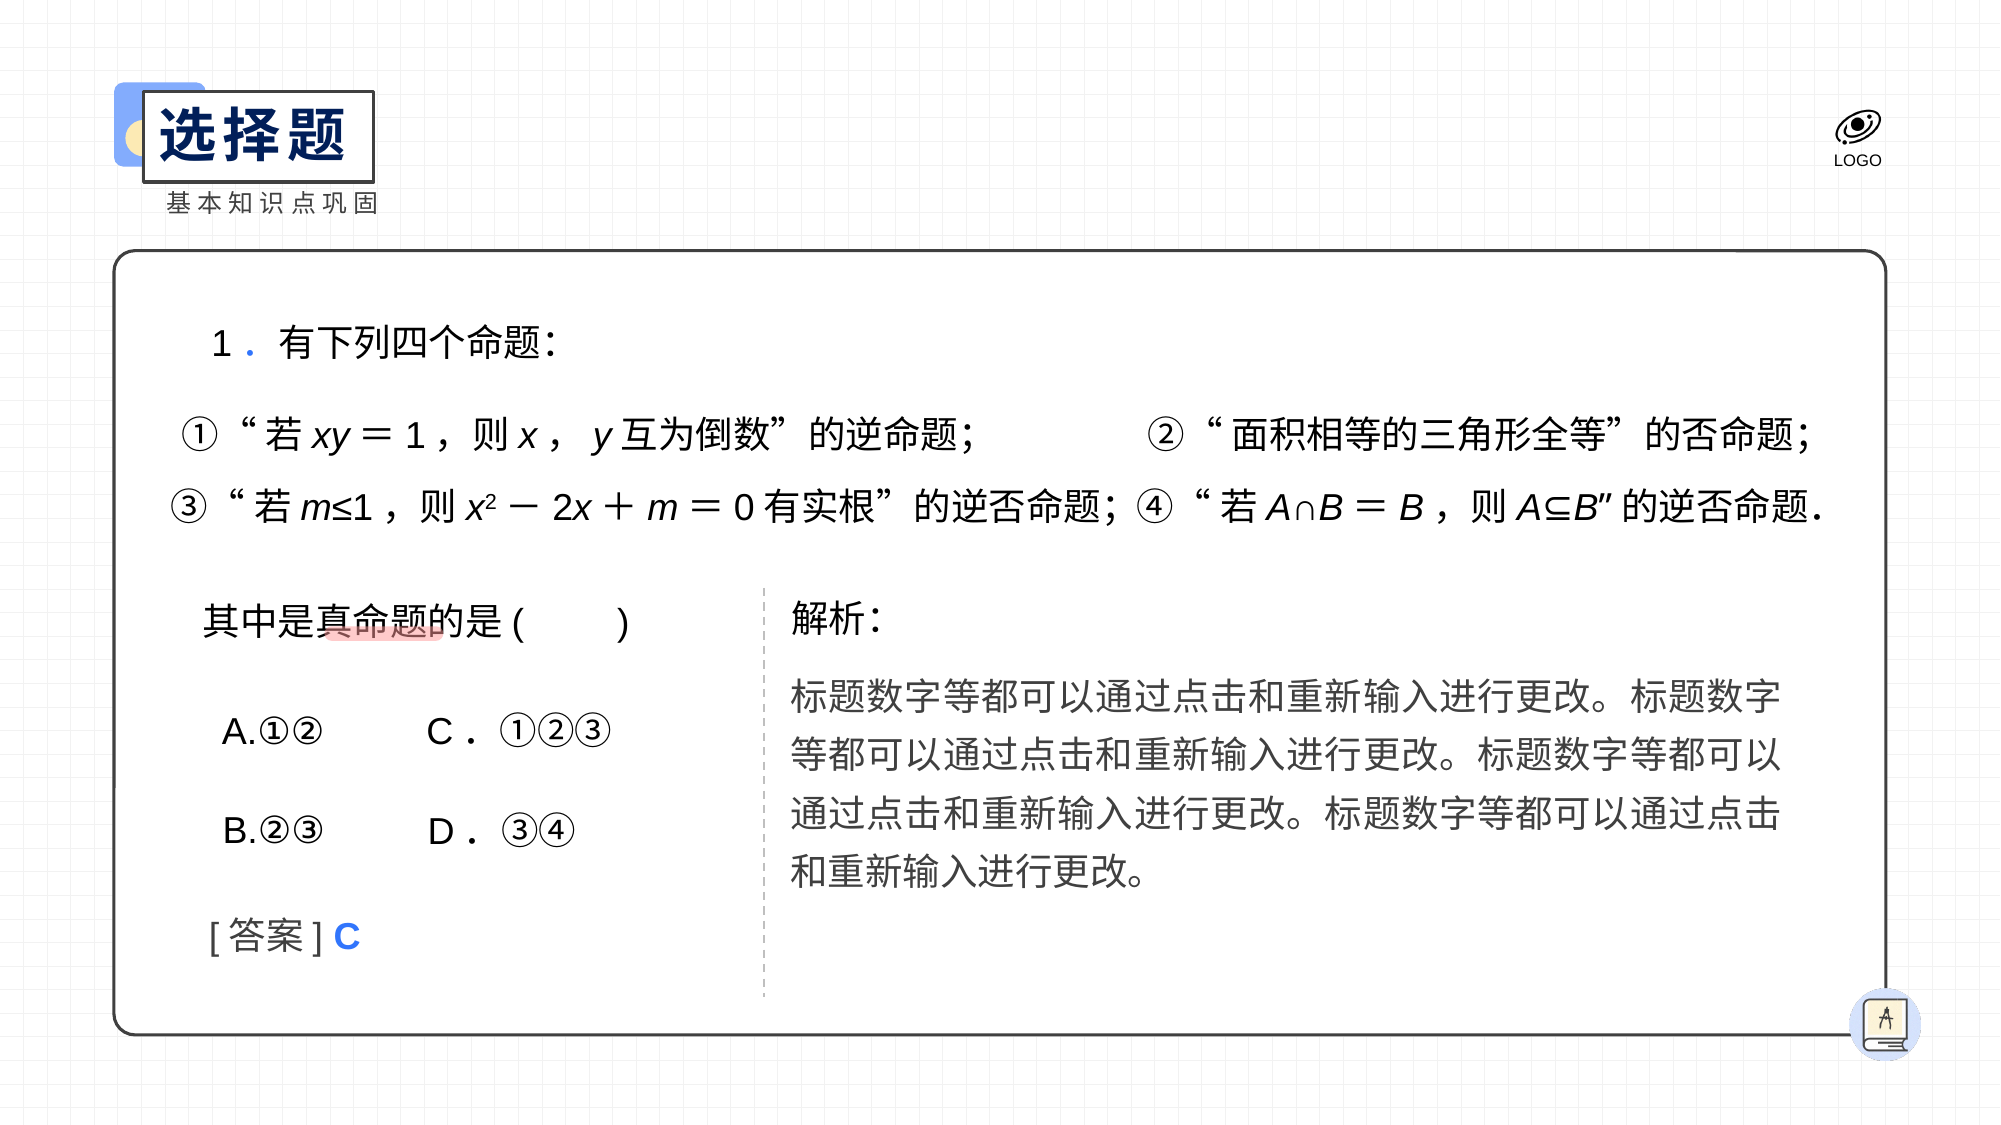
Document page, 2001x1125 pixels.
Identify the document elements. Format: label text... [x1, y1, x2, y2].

text_box 解析： [776, 587, 919, 648]
picture [1849, 988, 1921, 1061]
text_box 标题数字等都可以通过点击和重新输入进行更改。标题数字等都可以通过点击和重新输入进行更改。标题数字等都可以通过点击和重新输入进行更改。标题数字等都可以通过点击和重新输入进行更改。 [775, 652, 1798, 901]
picture [1831, 100, 1885, 154]
text_box ①“若xy＝1，则x，y互为倒数”的逆命题； [166, 408, 1011, 464]
text_box C．①②③ [411, 700, 636, 760]
list 选择题 [142, 90, 375, 184]
list 基本知识点巩固 [151, 183, 403, 226]
text_box [答案] C [194, 904, 376, 965]
text_box ②“面积相等的三角形全等”的否命题； [1132, 408, 1847, 464]
text_box 1．有下列四个命题： [196, 316, 594, 372]
text_box ④“若A∩B＝B，则A⊆B”的逆否命题． [1121, 480, 1861, 537]
text_box 其中是真命题的是( ) [187, 596, 645, 652]
text_box D．③④ [412, 804, 591, 861]
text_box B.②③ [197, 803, 340, 859]
text_box ③“若m≤1，则x2－2x＋m＝0有实根”的逆否命题； [155, 480, 1121, 537]
text_box A.①② [207, 704, 350, 760]
